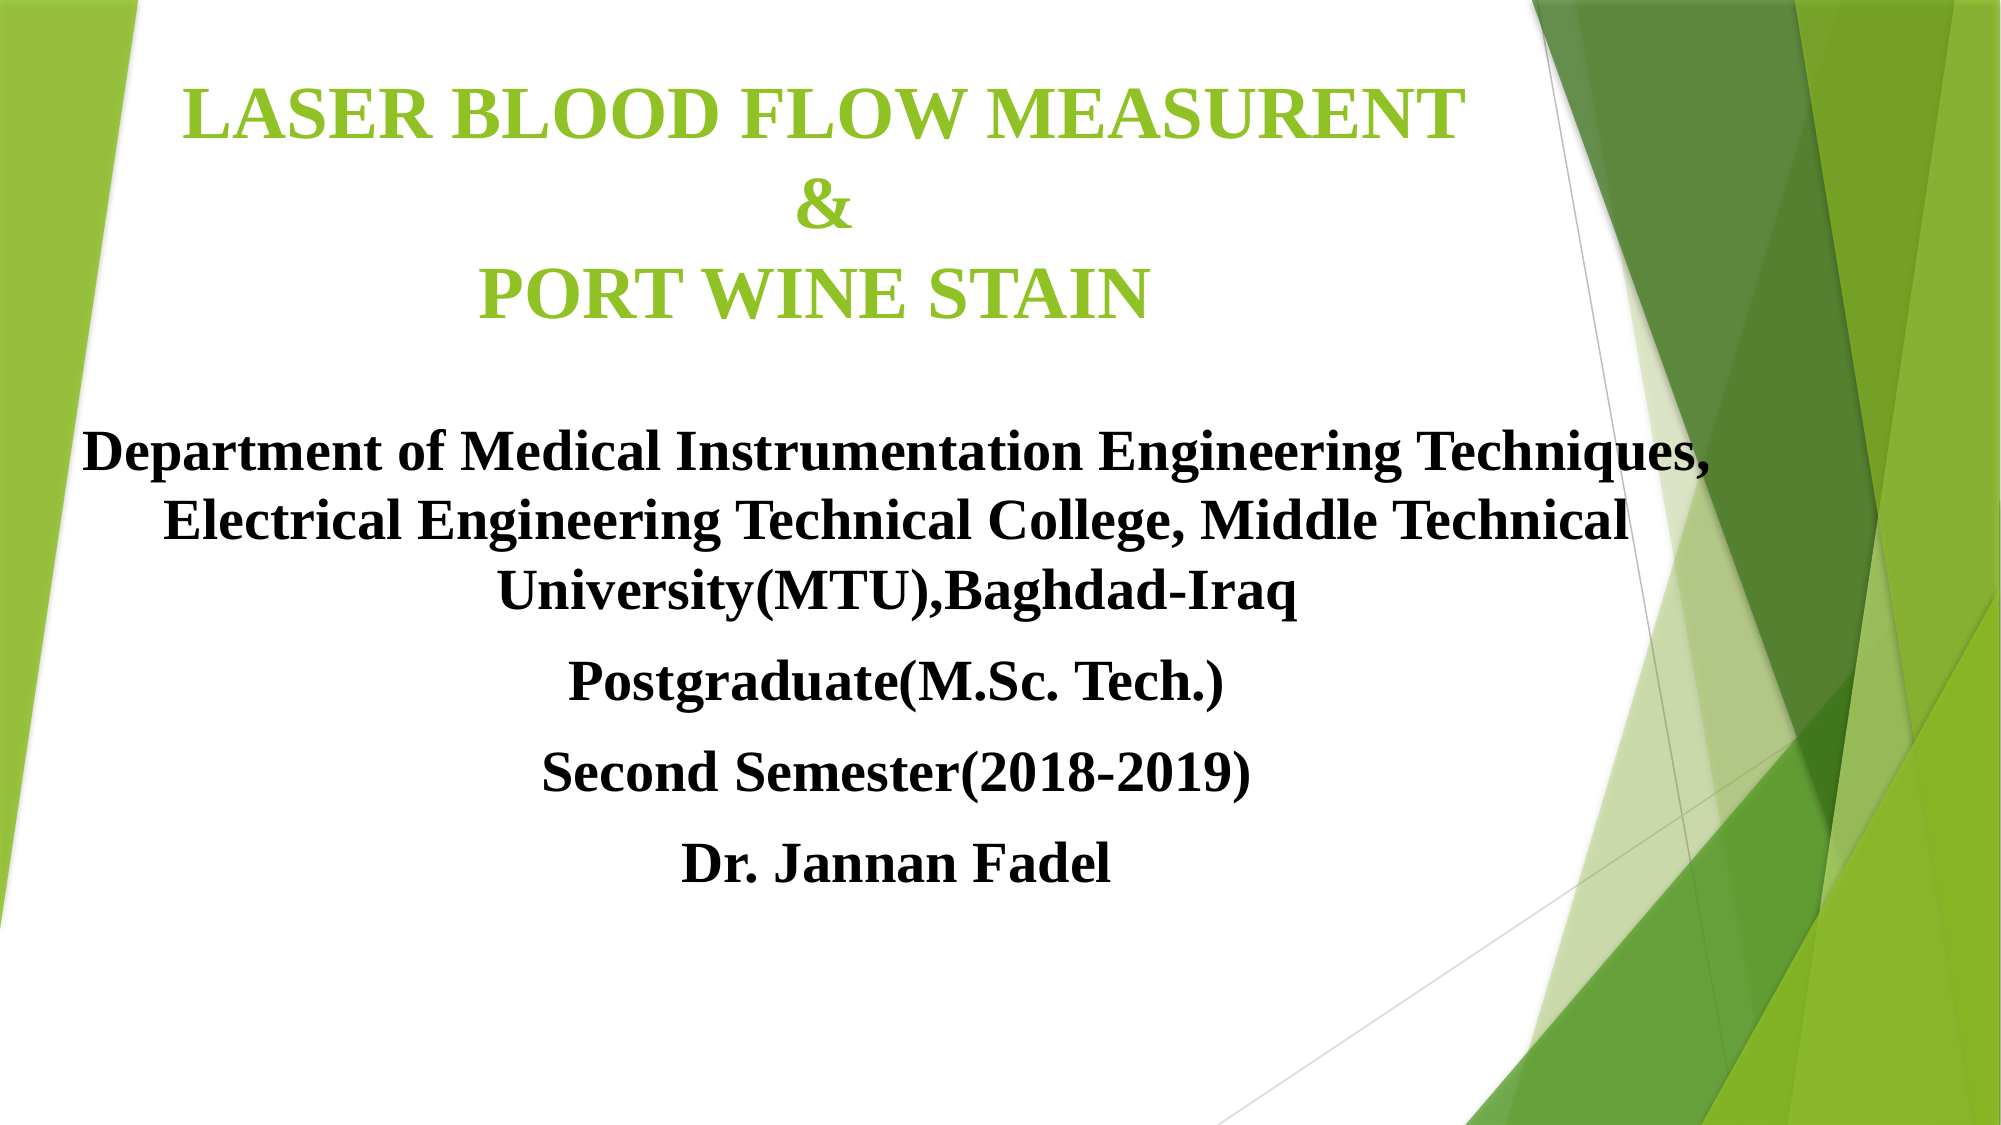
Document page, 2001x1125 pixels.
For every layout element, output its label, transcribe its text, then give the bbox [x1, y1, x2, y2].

title LASER BLOOD FLOW MEASURENT & PORT WINE STAIN [0, 140, 1733, 342]
subtitle Department of Medical Instrumentation Engineering Techniques, Electrical Engineering Technical College, Middle Technical University(MTU),Baghdad-Iraq Postgraduate(M.Sc. Tech.) Second Semester(2018-2019) Dr. Jannan Fadel [61, 404, 1733, 1125]
